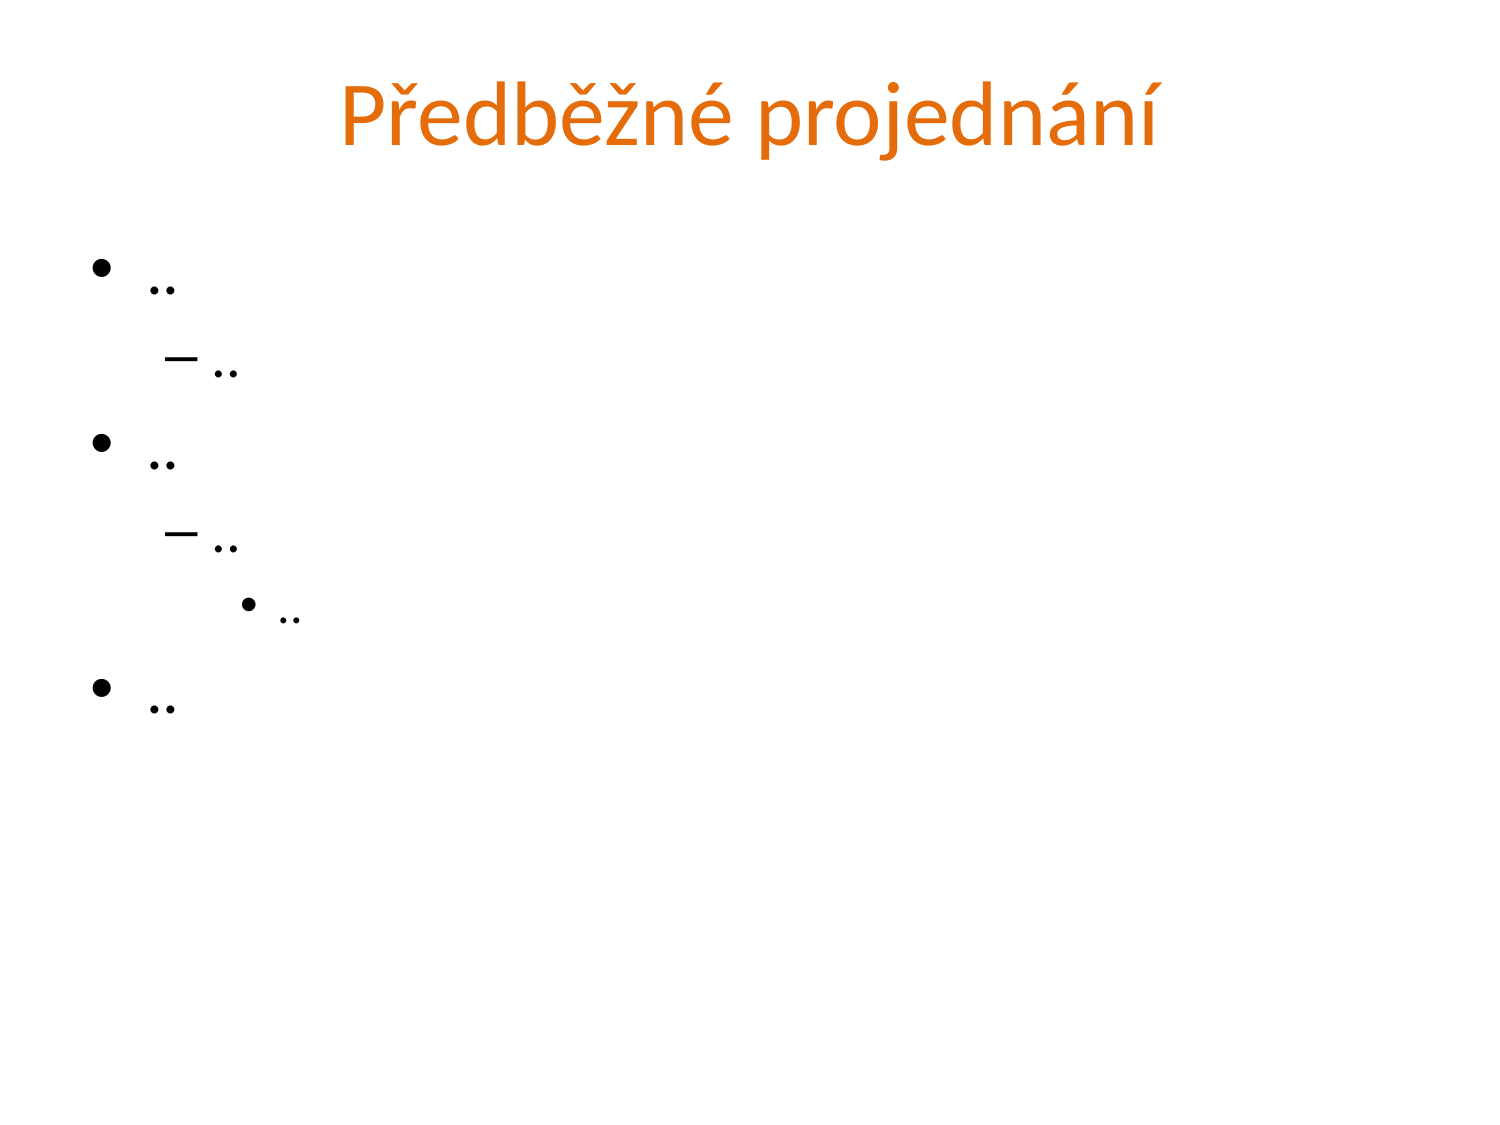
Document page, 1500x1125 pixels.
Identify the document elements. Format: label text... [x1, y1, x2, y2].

list .. .. .. .. .. .. [75, 219, 1425, 1059]
title Předběžné projednání [75, 45, 1425, 173]
